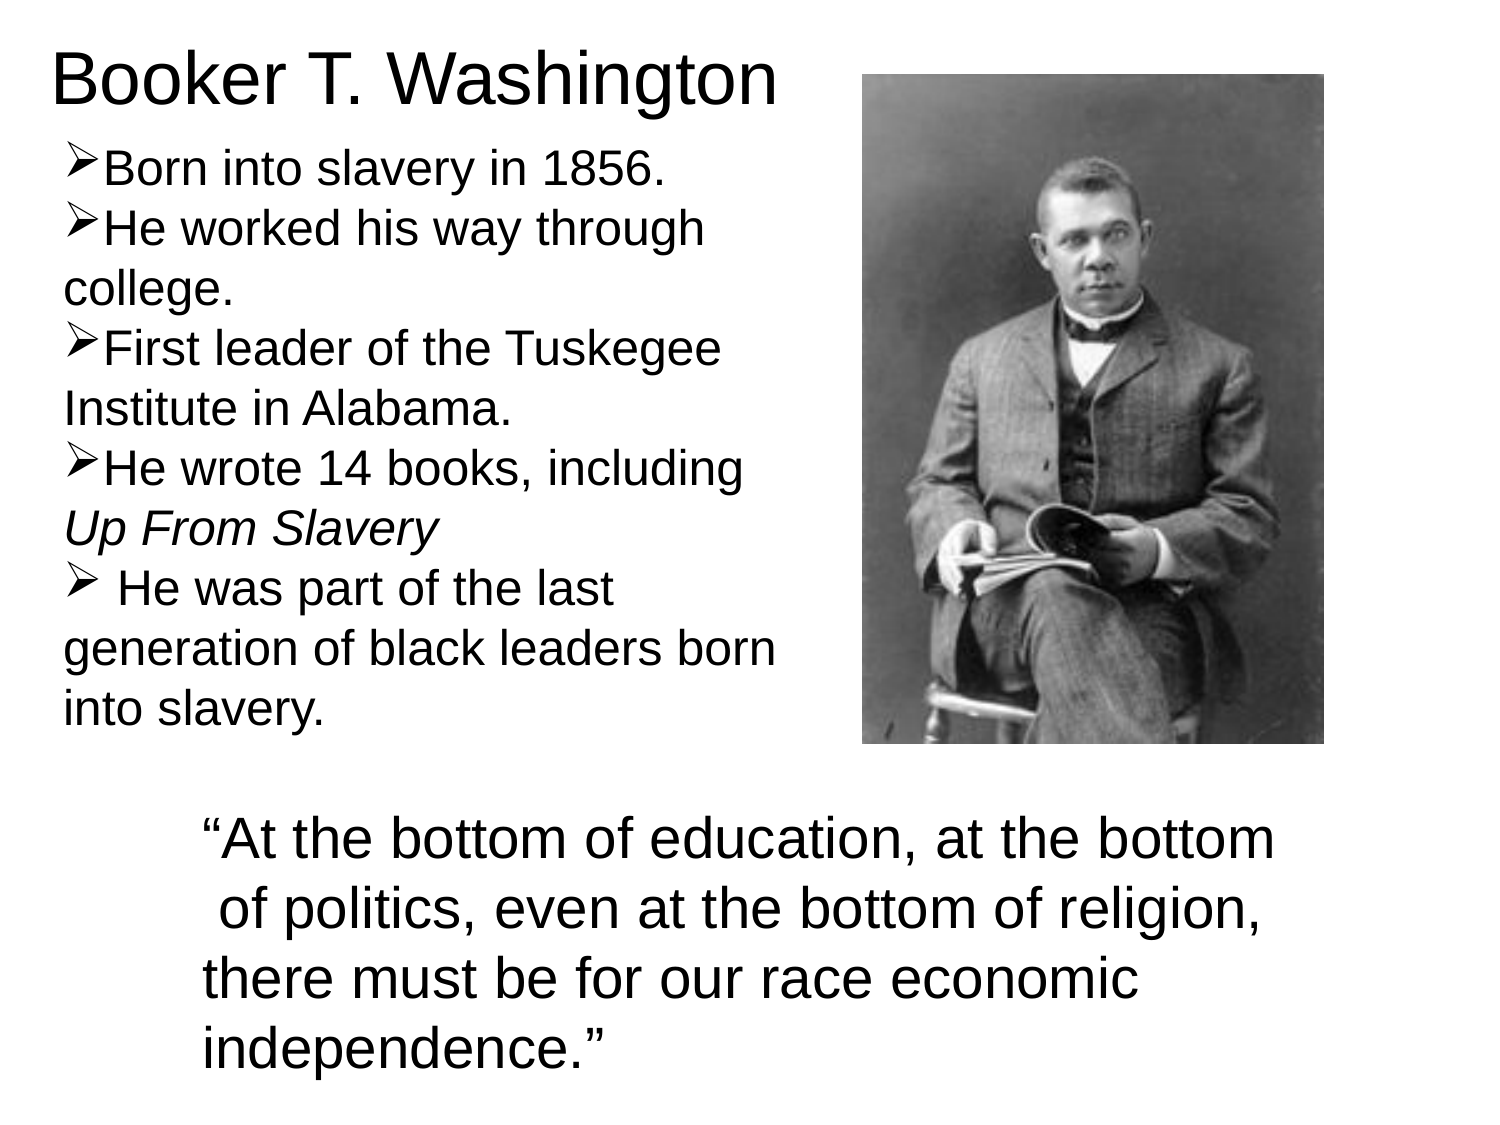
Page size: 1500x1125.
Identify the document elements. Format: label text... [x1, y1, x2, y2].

text_box “At the bottom of education, at the bottom of politics, even at the bottom of religion, there must be for our race economic independence.” [187, 792, 1375, 1088]
picture [862, 74, 1325, 744]
text_box Booker T. Washington [35, 21, 795, 127]
text_box Born into slavery in 1856. He worked his way through college. First leader of the Tuskegee Institute in Alabama. He wrote 14 books, including Up From Slavery He was part of the last generation of black leaders born into slavery. [48, 128, 799, 788]
